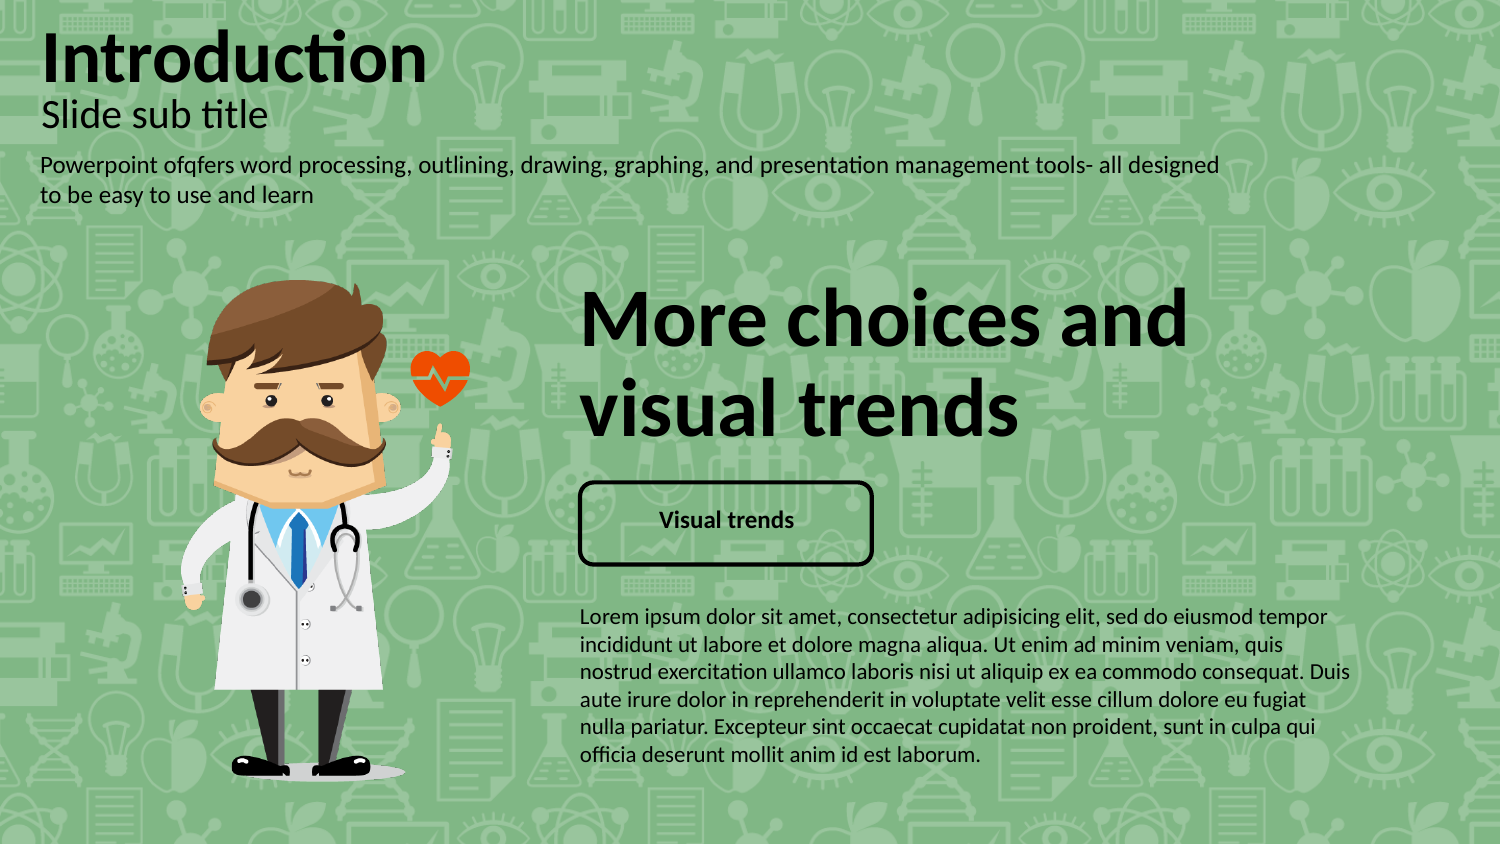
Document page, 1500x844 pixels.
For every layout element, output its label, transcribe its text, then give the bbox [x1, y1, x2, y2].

text_box More choices and visual trends [580, 274, 1421, 455]
text_box Lorem ipsum dolor sit amet, consectetur adipisicing elit, sed do eiusmod tempor incididunt ut labore et dolore magna aliqua. Ut enim ad minim veniam, quis nostrud exercitation ullamco laboris nisi ut aliquip ex ea commodo consequat. Duis aute irure dolor in reprehenderit in voluptate velit esse cillum dolore eu fugiat nulla pariatur. Excepteur sint occaecat cupidatat non proident, sunt in culpa qui officia deserunt mollit anim id est laborum. [580, 601, 1358, 767]
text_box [180, 280, 471, 788]
list Introduction [41, 25, 1365, 113]
picture [0, 0, 1500, 844]
list Slide sub title [41, 113, 1365, 152]
text_box Powerpoint ofqfers word processing, outlining, drawing, graphing, and presentation management tools- all designed to be easy to use and learn [40, 148, 1247, 209]
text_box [579, 482, 873, 565]
